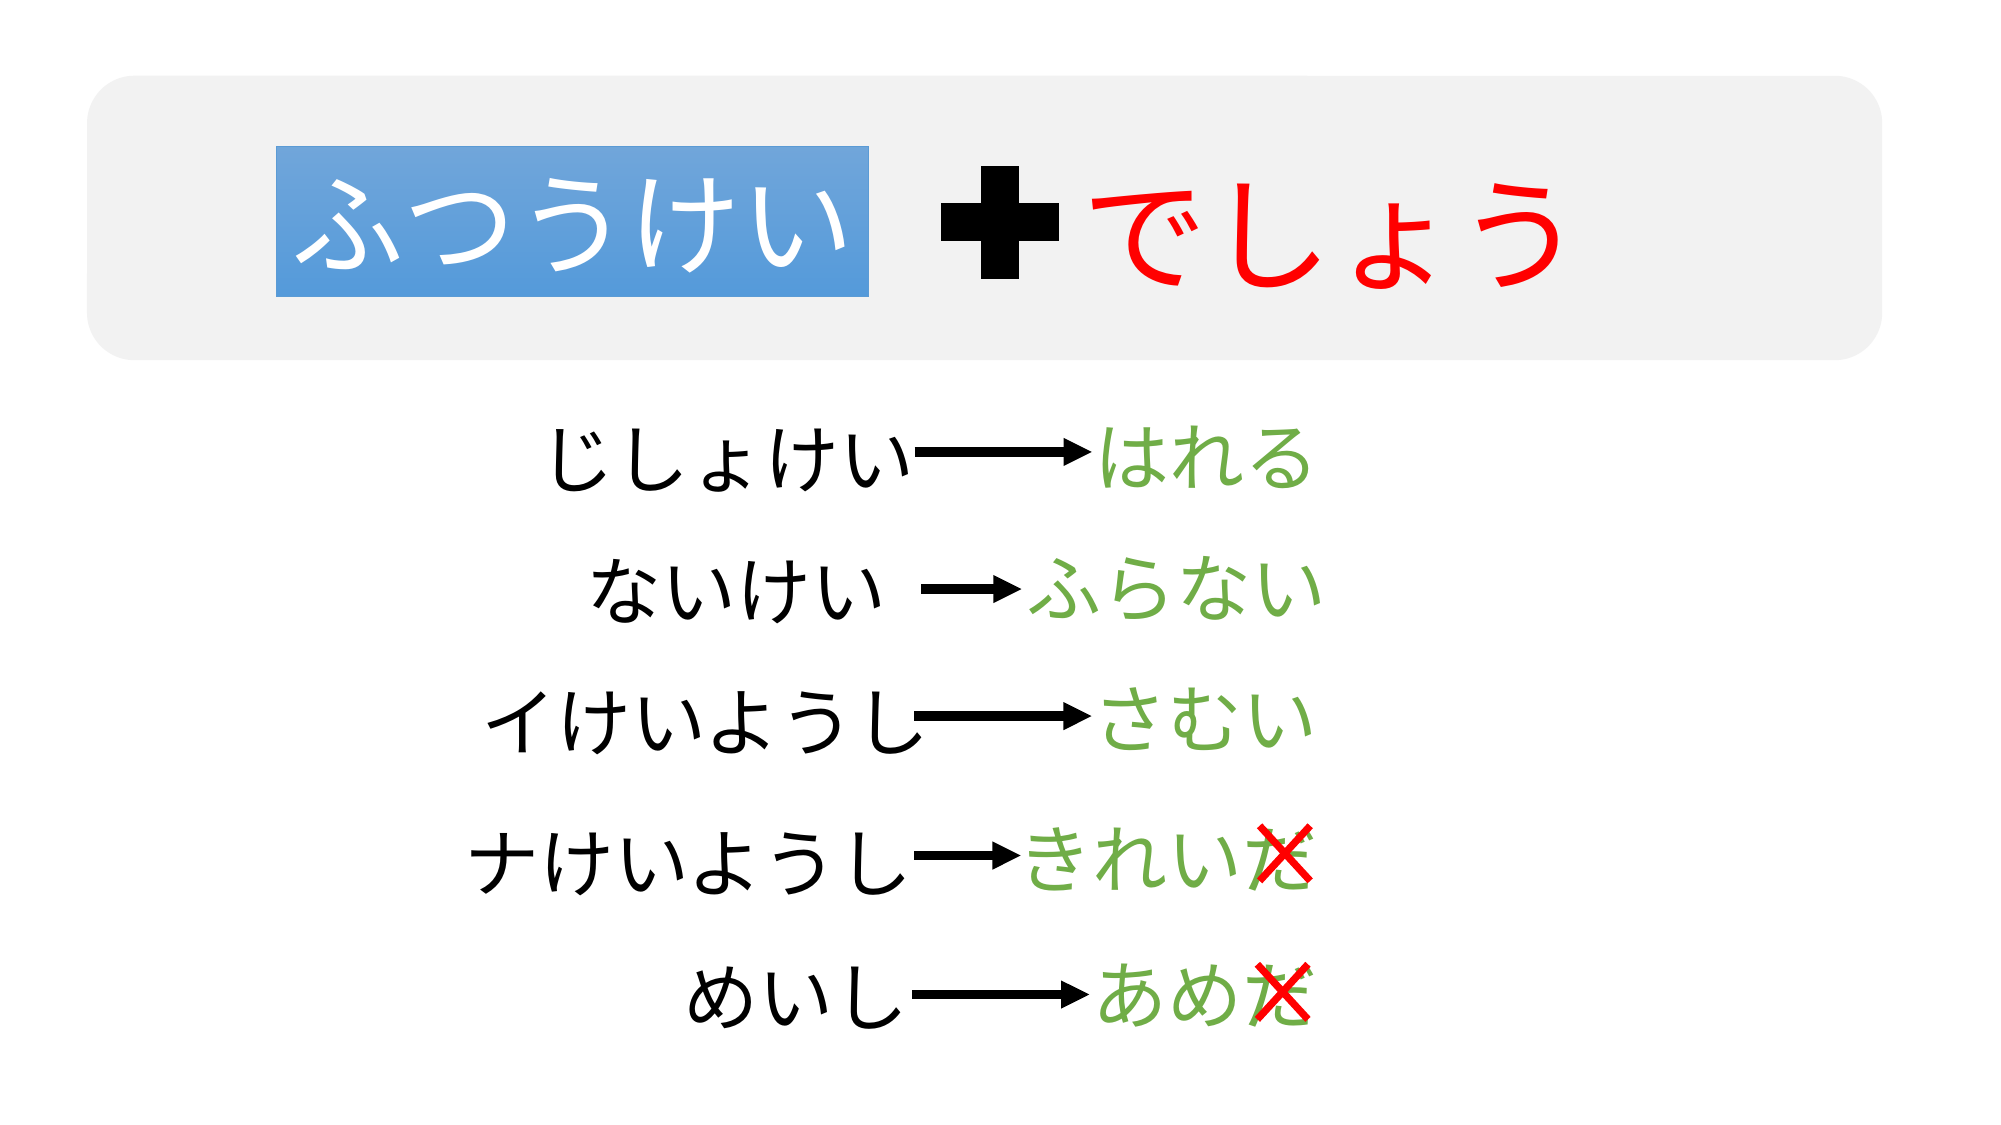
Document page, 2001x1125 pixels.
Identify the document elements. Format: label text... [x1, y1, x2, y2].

text_box ふつうけい [276, 146, 869, 297]
text_box きれいだ [1002, 805, 1333, 911]
text_box ふらない [1011, 534, 1342, 640]
text_box じしょけい [524, 404, 973, 510]
text_box イけいようし [466, 668, 996, 774]
text_box めいし [669, 943, 973, 1048]
text_box [1253, 960, 1313, 1024]
text_box でしょう [1067, 149, 1597, 314]
text_box あめだ [1077, 941, 1333, 1047]
text_box [941, 166, 1059, 279]
text_box さむい [1077, 664, 1333, 770]
text_box [1255, 821, 1315, 885]
text_box ナけいようし [449, 809, 979, 914]
text_box ないけい [572, 537, 924, 642]
text_box [85, 74, 1884, 362]
text_box はれる [1079, 403, 1335, 509]
